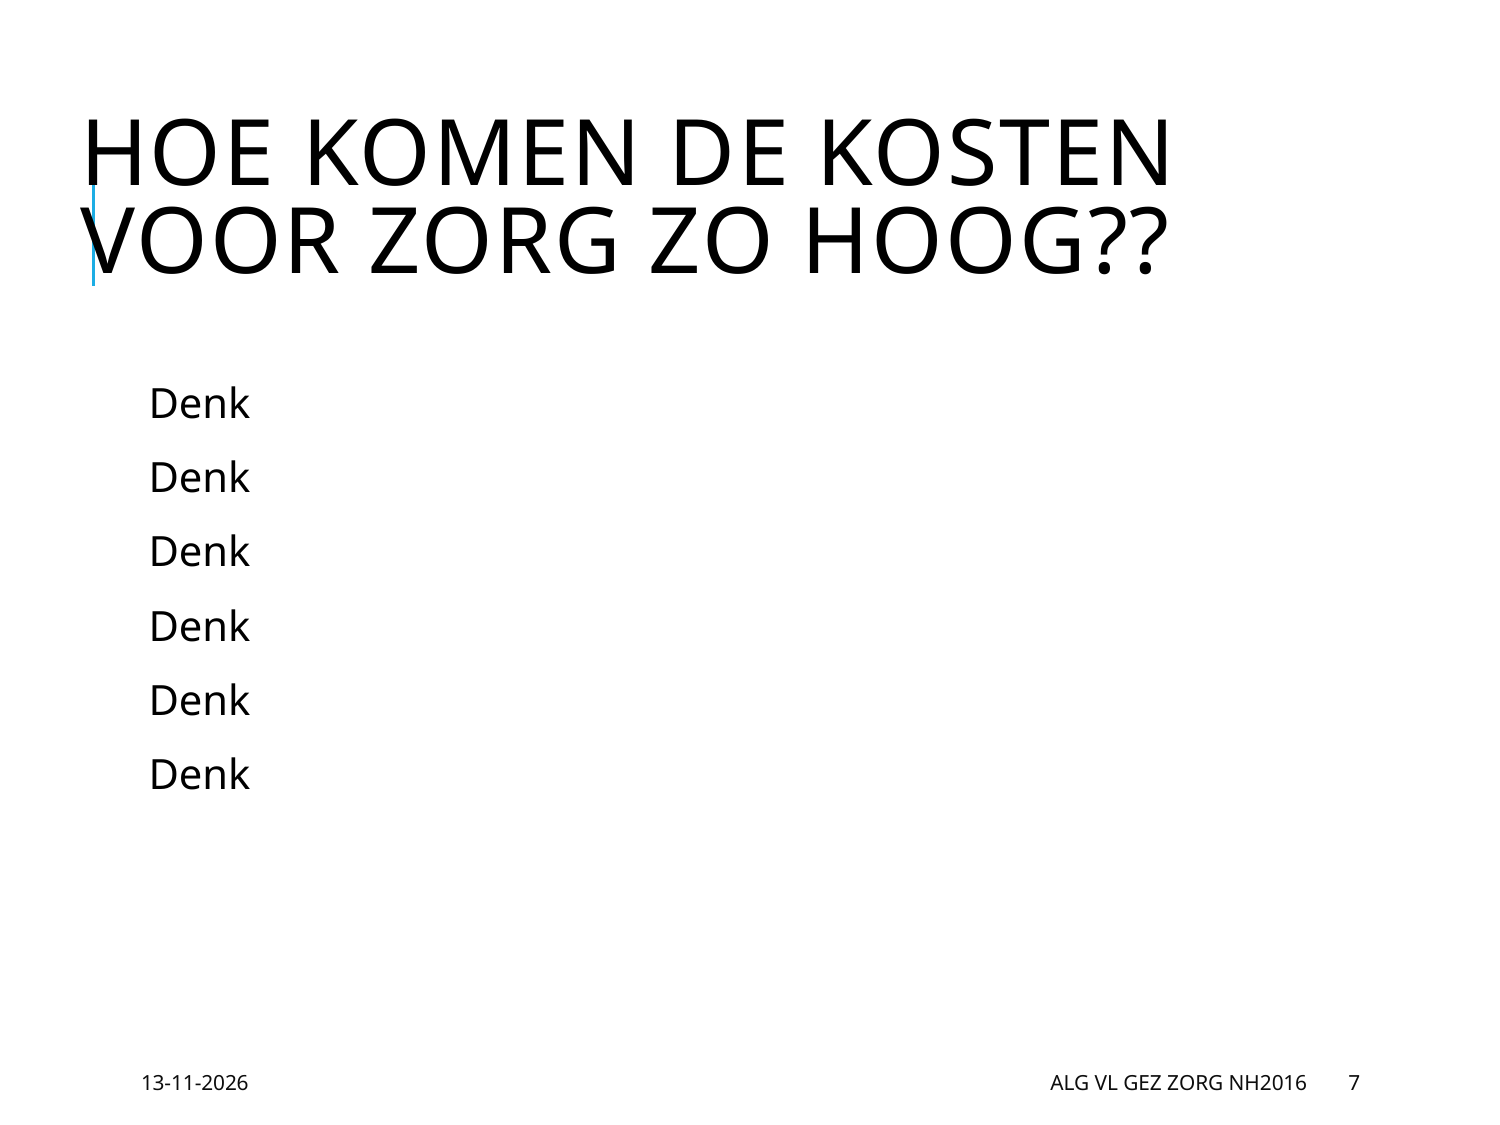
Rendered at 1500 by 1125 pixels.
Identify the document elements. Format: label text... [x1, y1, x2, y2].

title Hoe komen de kosten voor zorg zo hoog?? [64, 55, 1425, 350]
slide_number 7 [1333, 1061, 1454, 1107]
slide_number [126, 1061, 392, 1107]
list Denk Denk Denk Denk Denk Denk [126, 375, 1322, 1035]
footer Alg VL gez zorg NH2016 [595, 1061, 1322, 1107]
